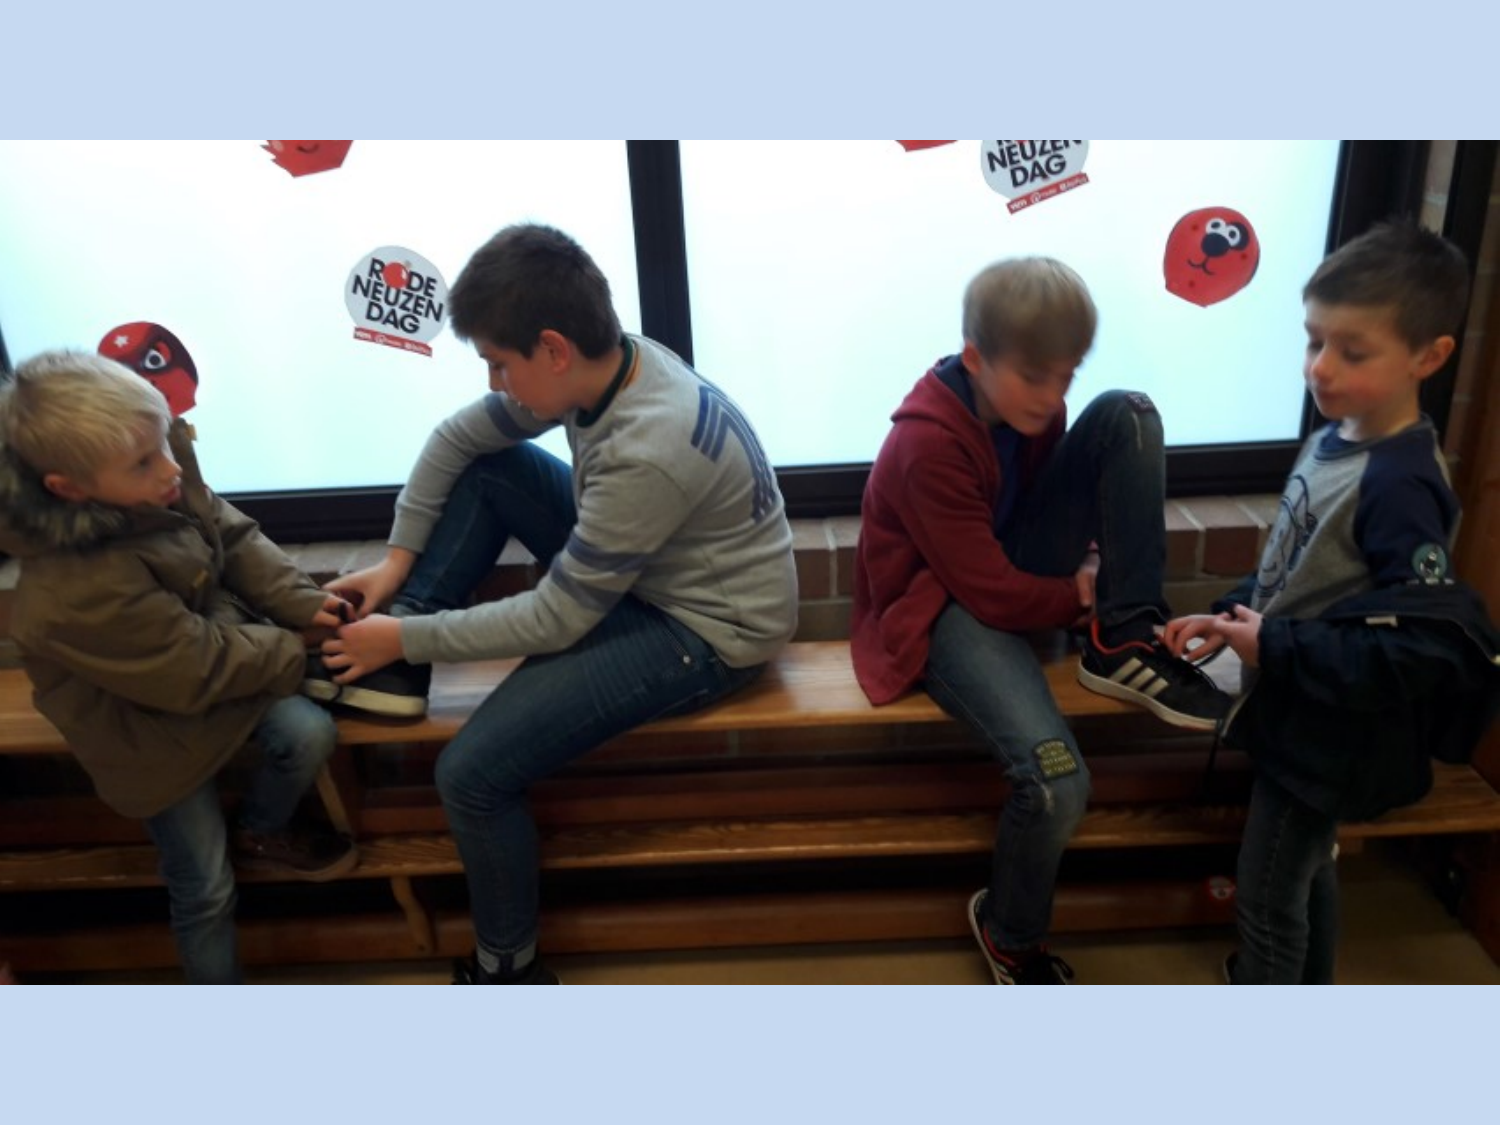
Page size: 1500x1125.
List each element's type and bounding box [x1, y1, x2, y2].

picture [0, 140, 1500, 985]
